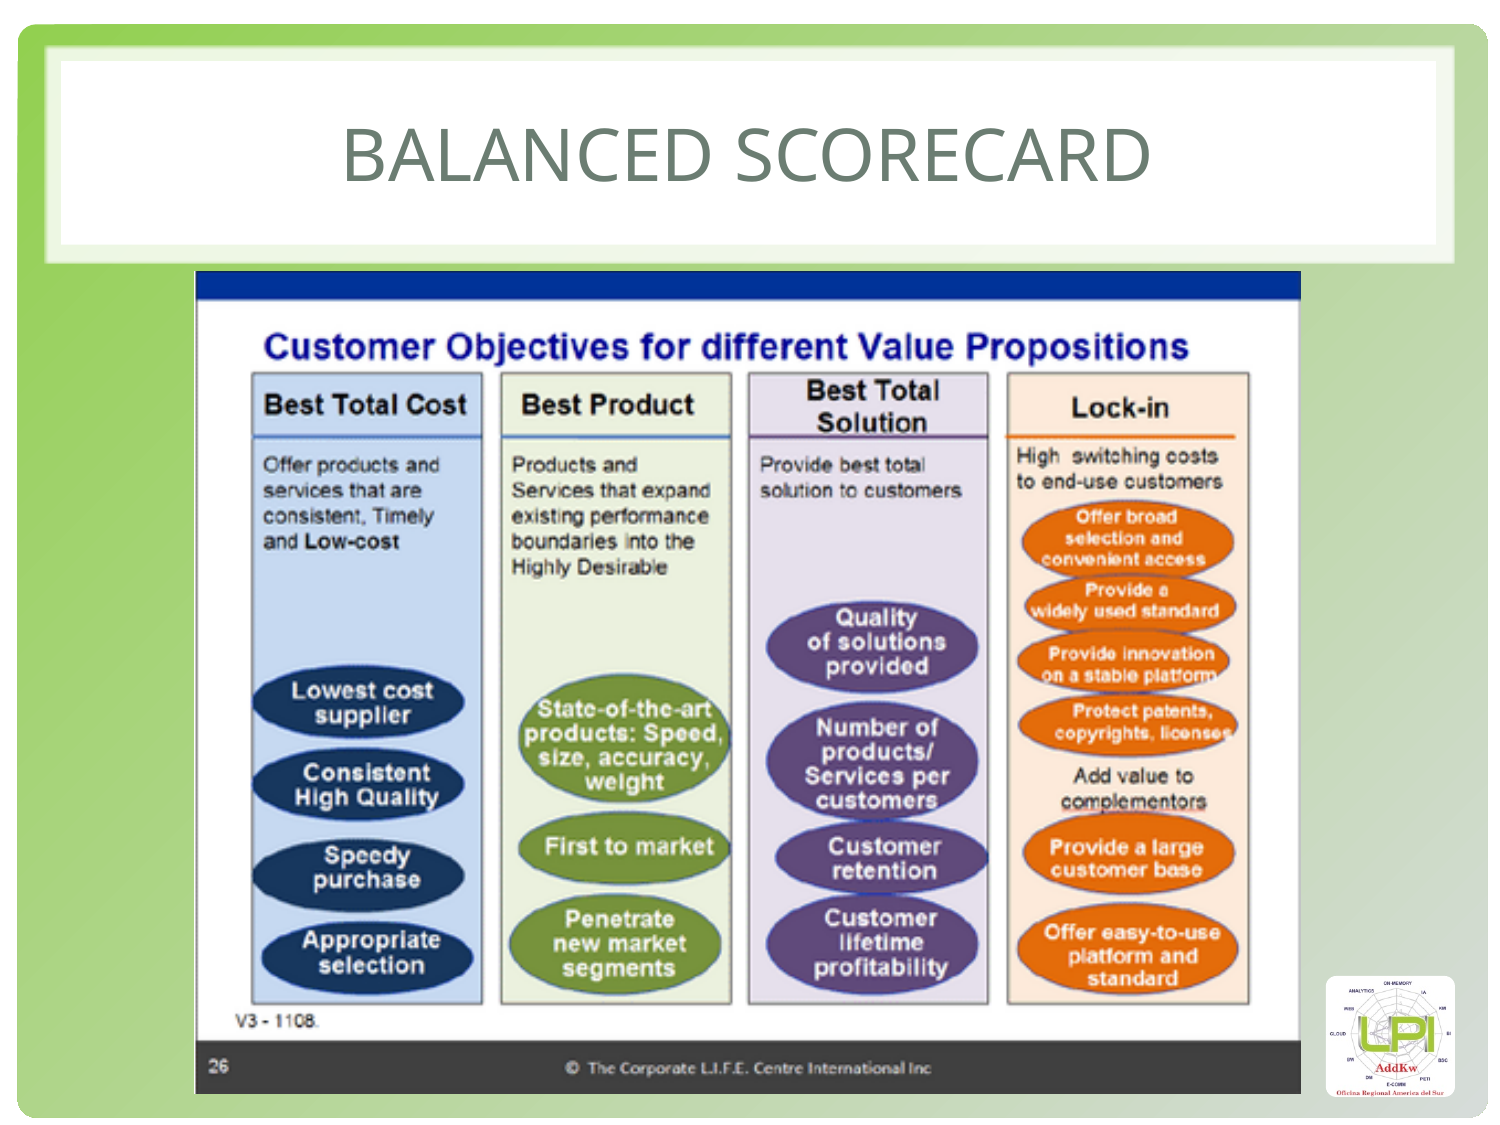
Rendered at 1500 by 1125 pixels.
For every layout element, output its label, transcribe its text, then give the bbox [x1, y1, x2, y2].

picture [194, 270, 1301, 1095]
picture [1325, 975, 1455, 1097]
title Balanced Scorecard [69, 66, 1425, 238]
